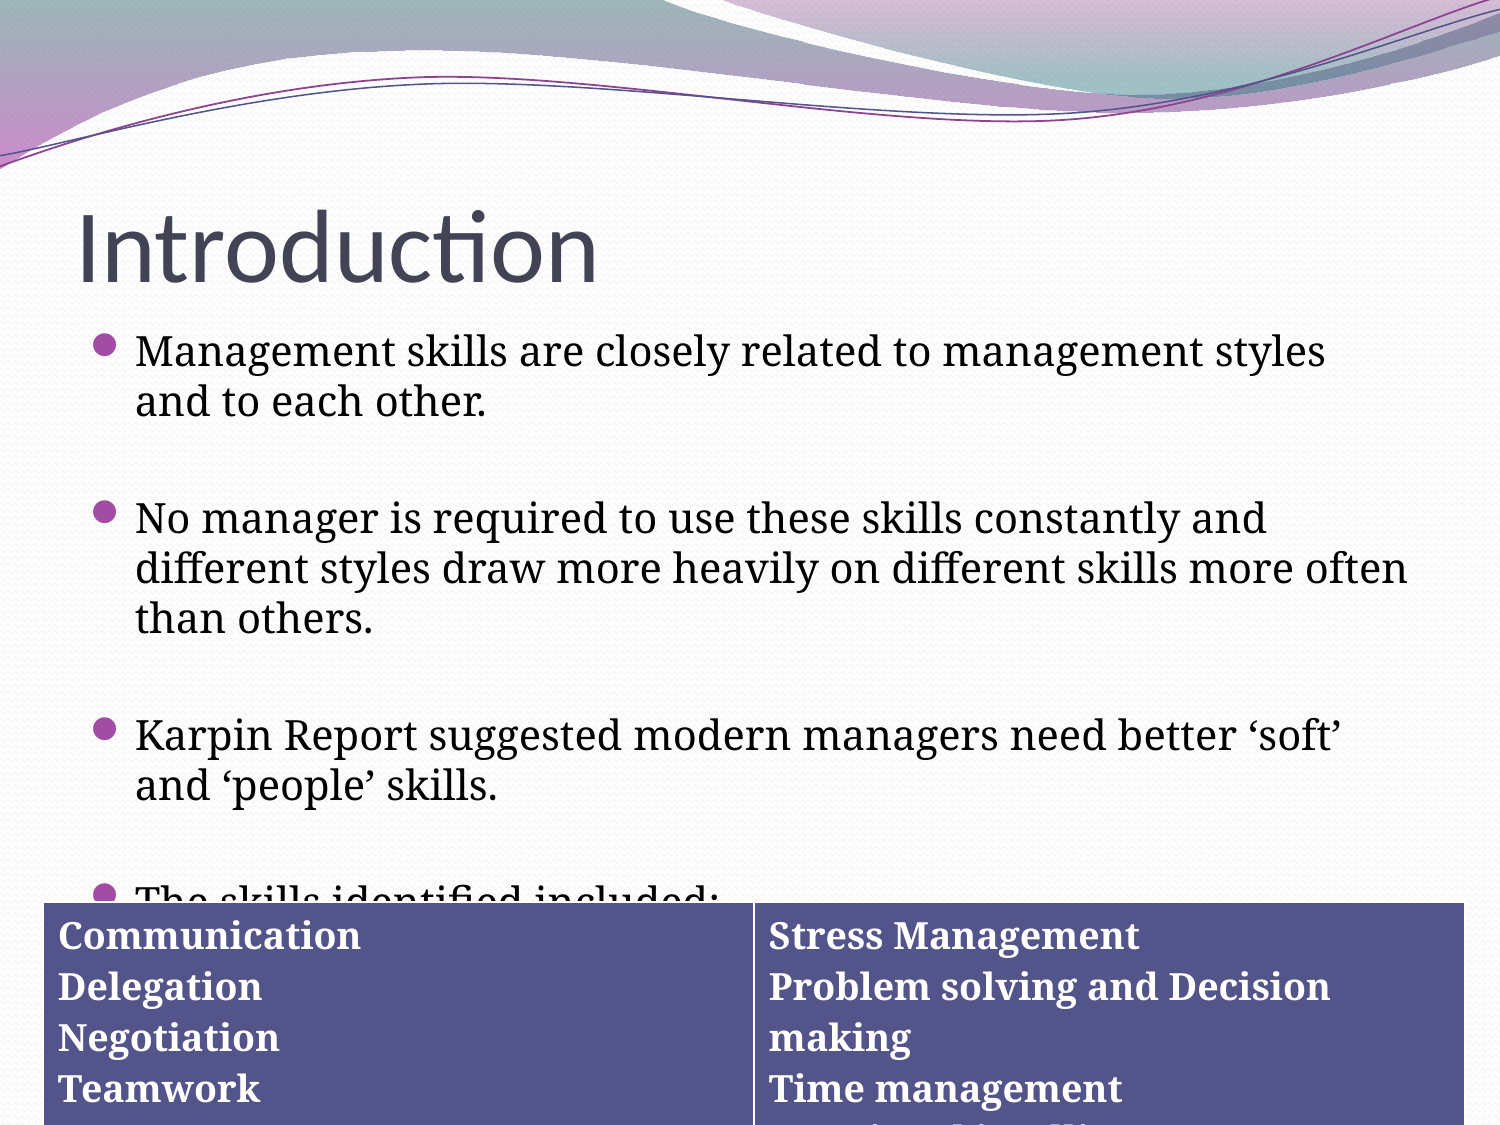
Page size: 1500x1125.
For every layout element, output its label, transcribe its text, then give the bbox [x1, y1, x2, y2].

table_header Communication Delegation Negotiation Teamwork [44, 903, 753, 1125]
title Introduction [75, 115, 1425, 303]
table_header Stress Management Problem solving and Decision making Time management Emotional intelligence [755, 903, 1464, 1125]
list Management skills are closely related to management styles and to each other. No manager is required to use these skills constantly and different styles draw more heavily on different skills more often than others. Karpin Report suggested modern managers need better ‘soft’ and ‘people’ skills. The skills identified included: [75, 317, 1425, 901]
